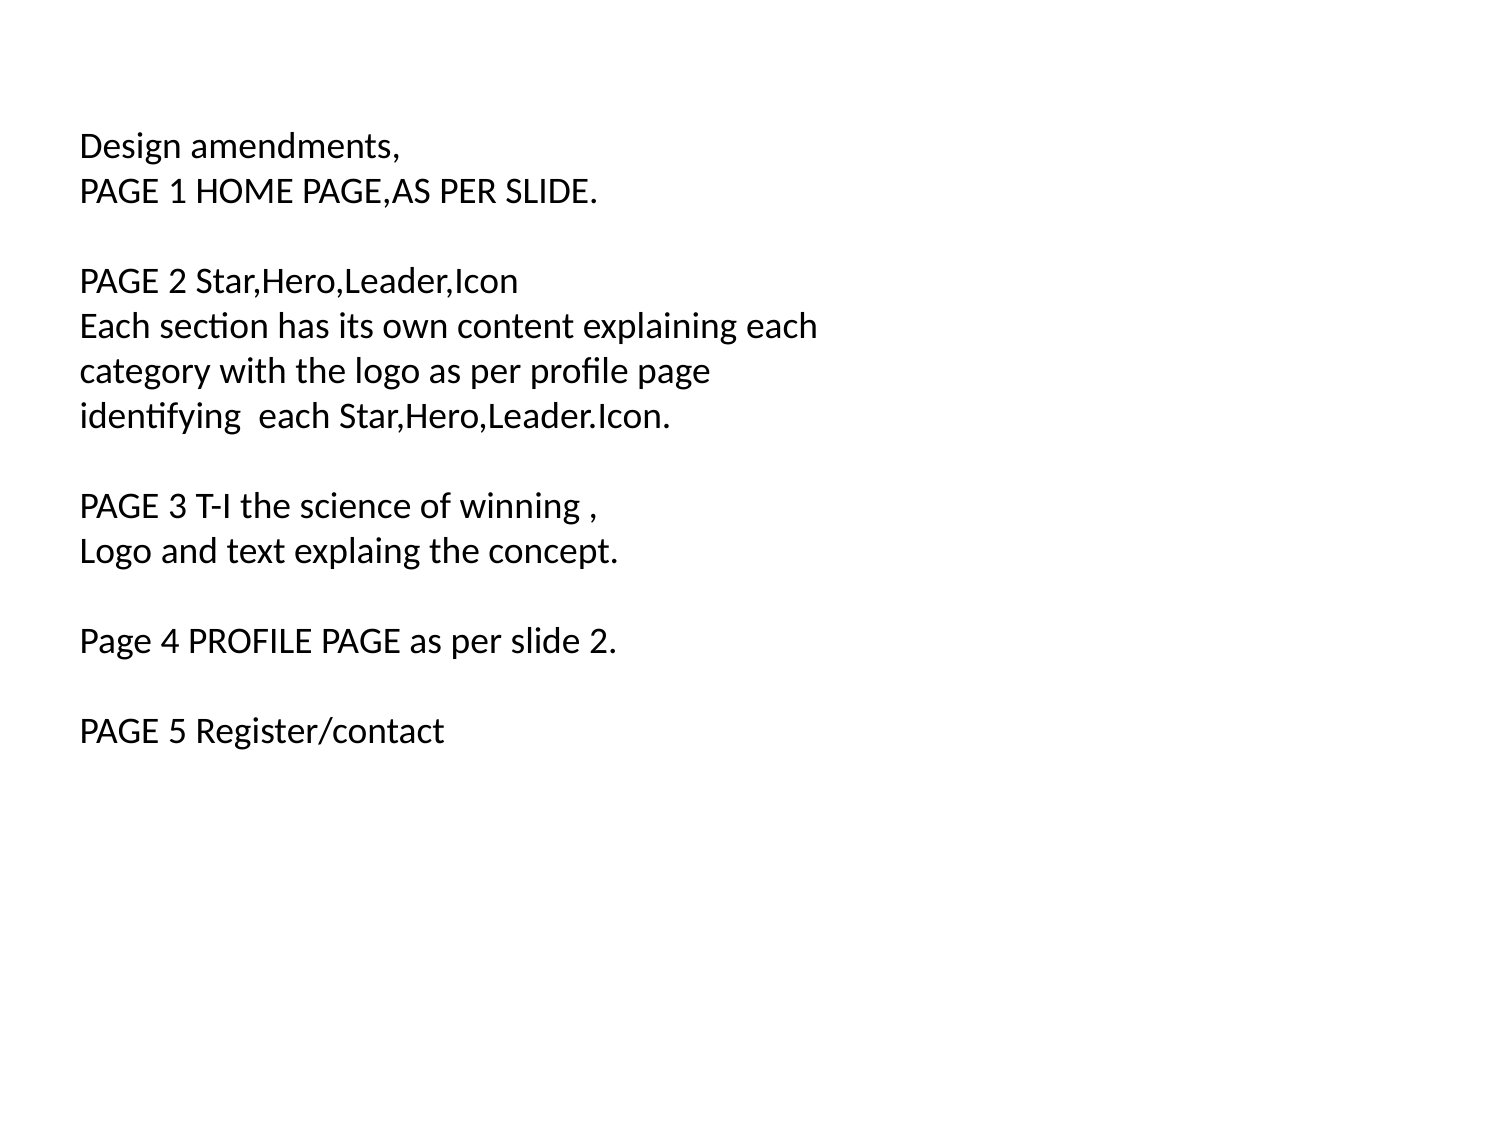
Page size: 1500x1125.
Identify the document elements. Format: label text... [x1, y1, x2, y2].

text_box Design amendments, PAGE 1 HOME PAGE,AS PER SLIDE. PAGE 2 Star,Hero,Leader,Icon Each section has its own content explaining each category with the logo as per profile page identifying each Star,Hero,Leader.Icon. PAGE 3 T-I the science of winning , Logo and text explaing the concept. Page 4 PROFILE PAGE as per slide 2. PAGE 5 Register/contact [64, 113, 892, 759]
